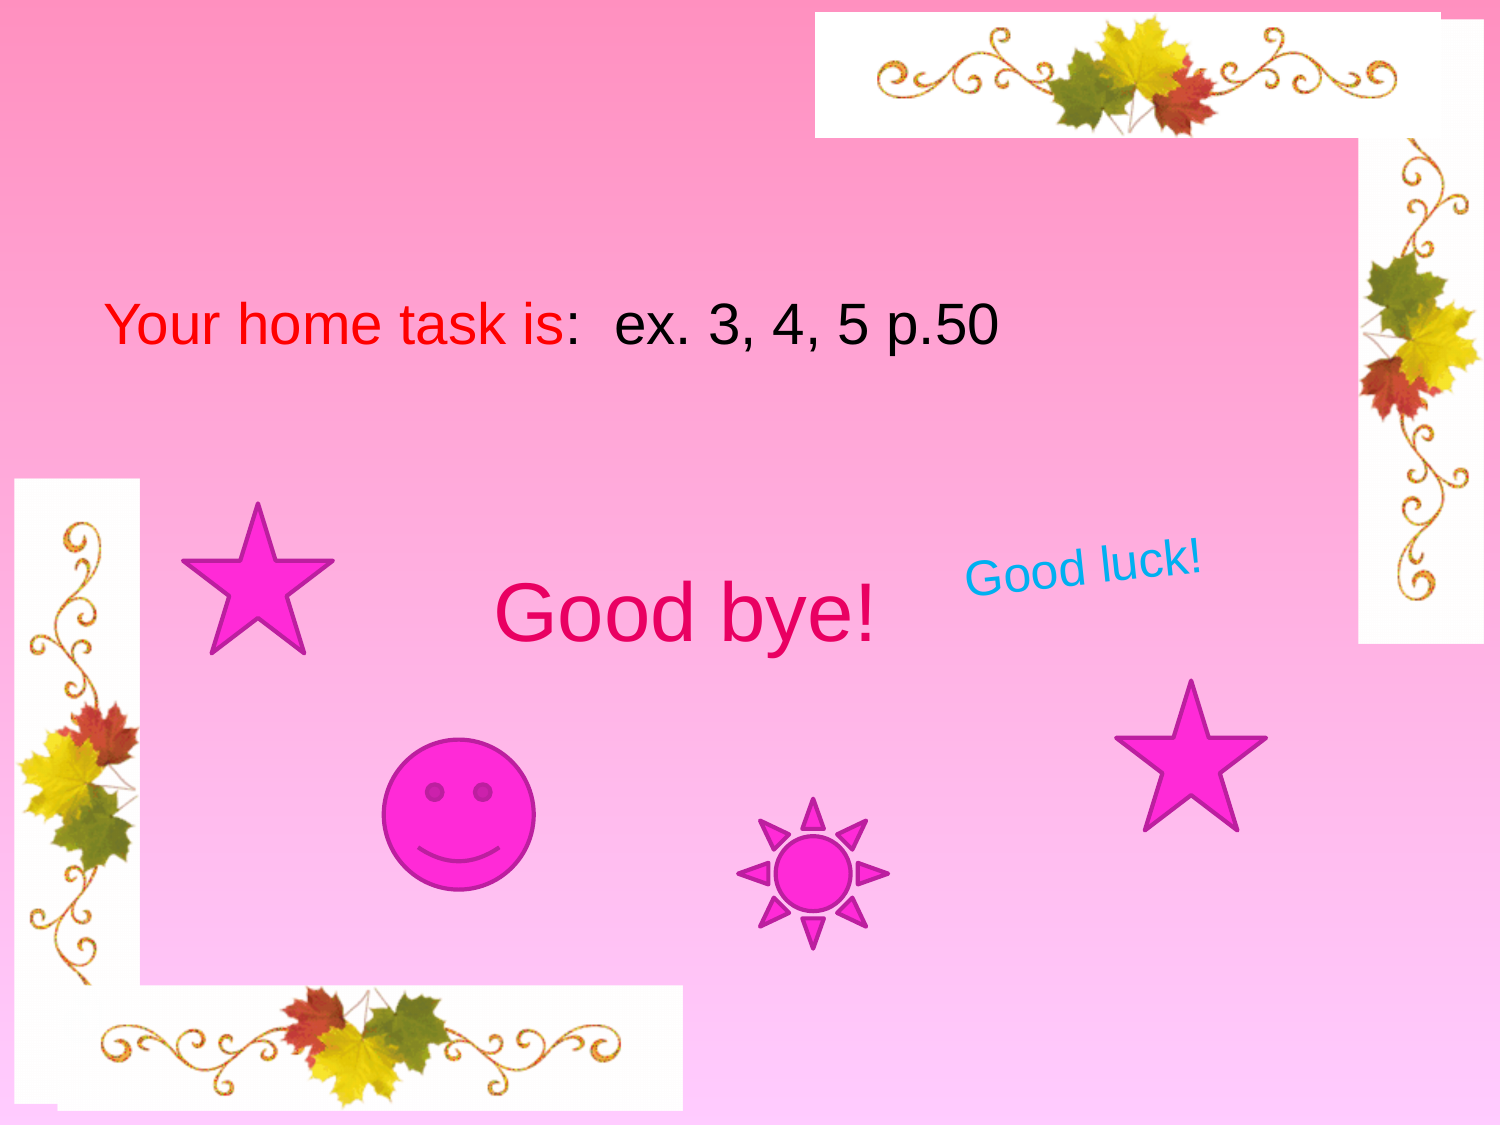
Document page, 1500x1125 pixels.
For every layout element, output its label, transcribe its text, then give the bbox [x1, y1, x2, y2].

text_box [855, 860, 891, 887]
text_box [773, 834, 853, 914]
text_box Good bye! [478, 550, 916, 666]
text_box Your home task is: ex. 3, 4, 5 p.50 [88, 278, 1117, 364]
text_box [1114, 678, 1269, 833]
text_box [800, 916, 826, 951]
text_box [800, 796, 826, 831]
text_box [758, 818, 792, 852]
text_box [180, 501, 335, 656]
text_box [758, 895, 792, 929]
text_box [835, 895, 868, 929]
text_box [835, 818, 868, 852]
picture [58, 986, 682, 1110]
text_box [736, 860, 771, 887]
picture [815, 12, 1483, 643]
picture [15, 479, 139, 1103]
text_box Good luck! [946, 506, 1284, 616]
text_box [381, 737, 536, 892]
